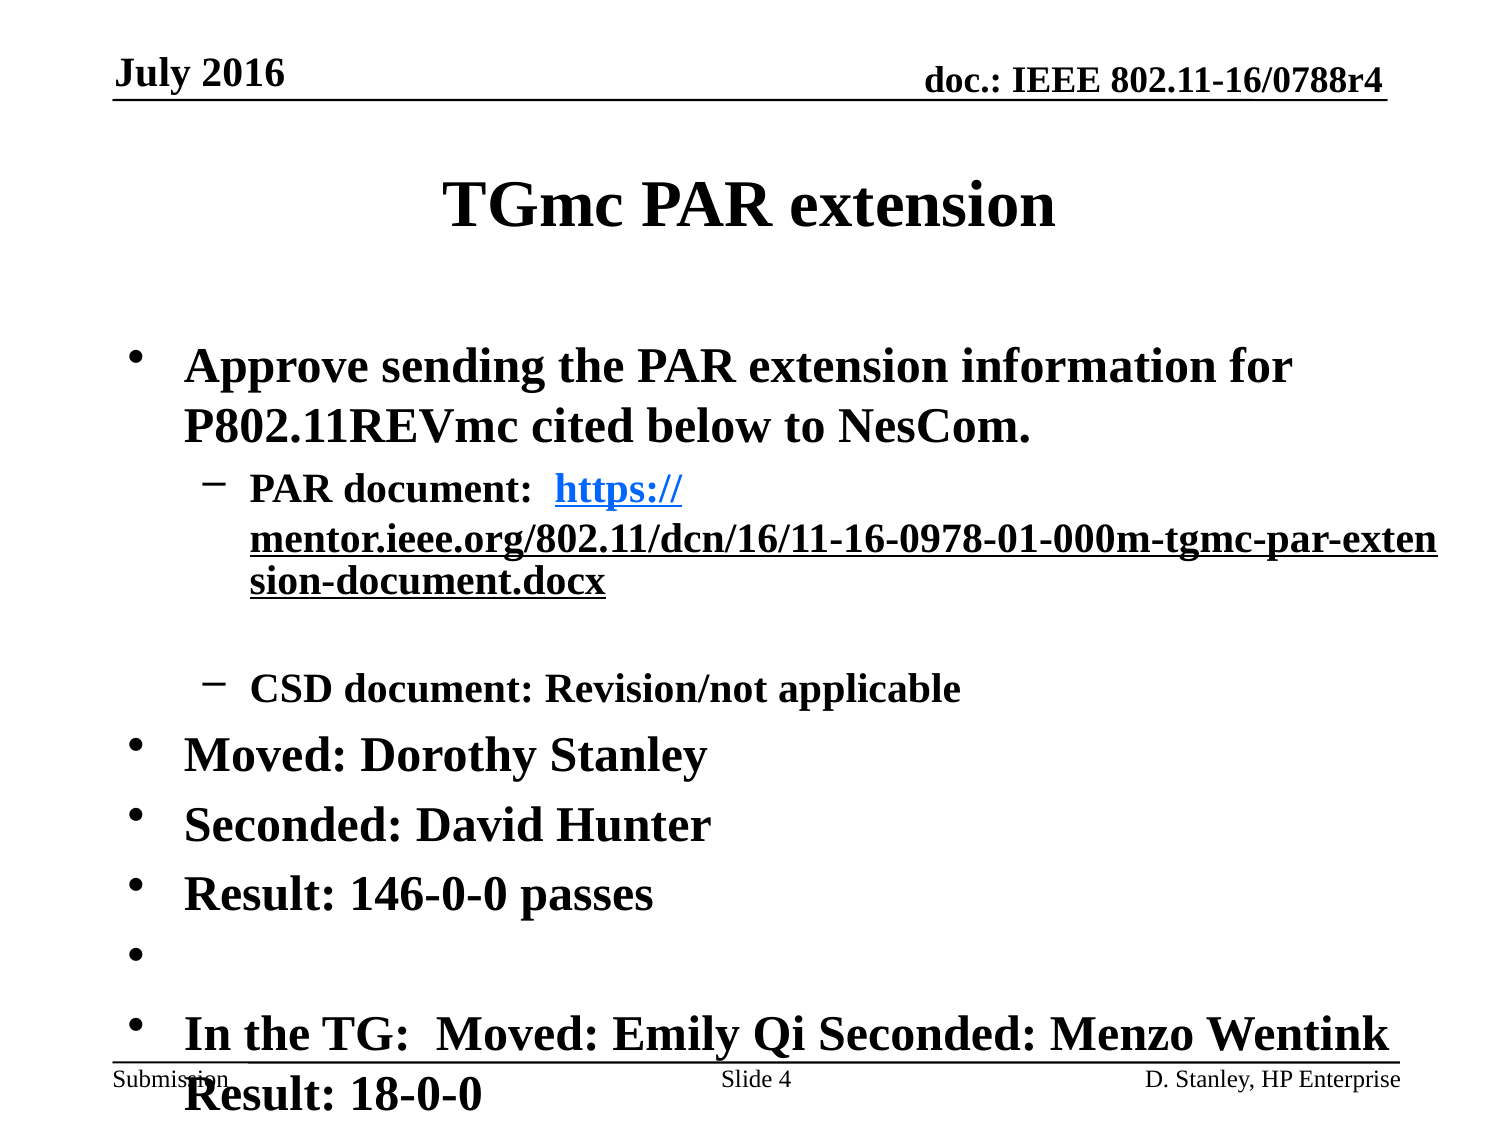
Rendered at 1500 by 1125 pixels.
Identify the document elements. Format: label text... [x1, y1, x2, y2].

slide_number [114, 49, 423, 95]
title TGmc PAR extension [112, 112, 1388, 288]
slide_number Slide 4 [712, 1061, 800, 1093]
list Approve sending the PAR extension information for P802.11REVmc cited below to NesCom. PAR document: https://mentor.ieee.org/802.11/dcn/16/11-16-0978-01-000m-tgmc-par-extension-document.docx CSD document: Revision/not applicable Moved: Dorothy Stanley Seconded: David Hunter Result: 146-0-0 passes In the TG: Moved: Emily Qi Seconded: Menzo Wentink Result: 18-0-0 [112, 324, 1463, 1038]
footer D. Stanley, HP Enterprise [878, 1061, 1402, 1093]
